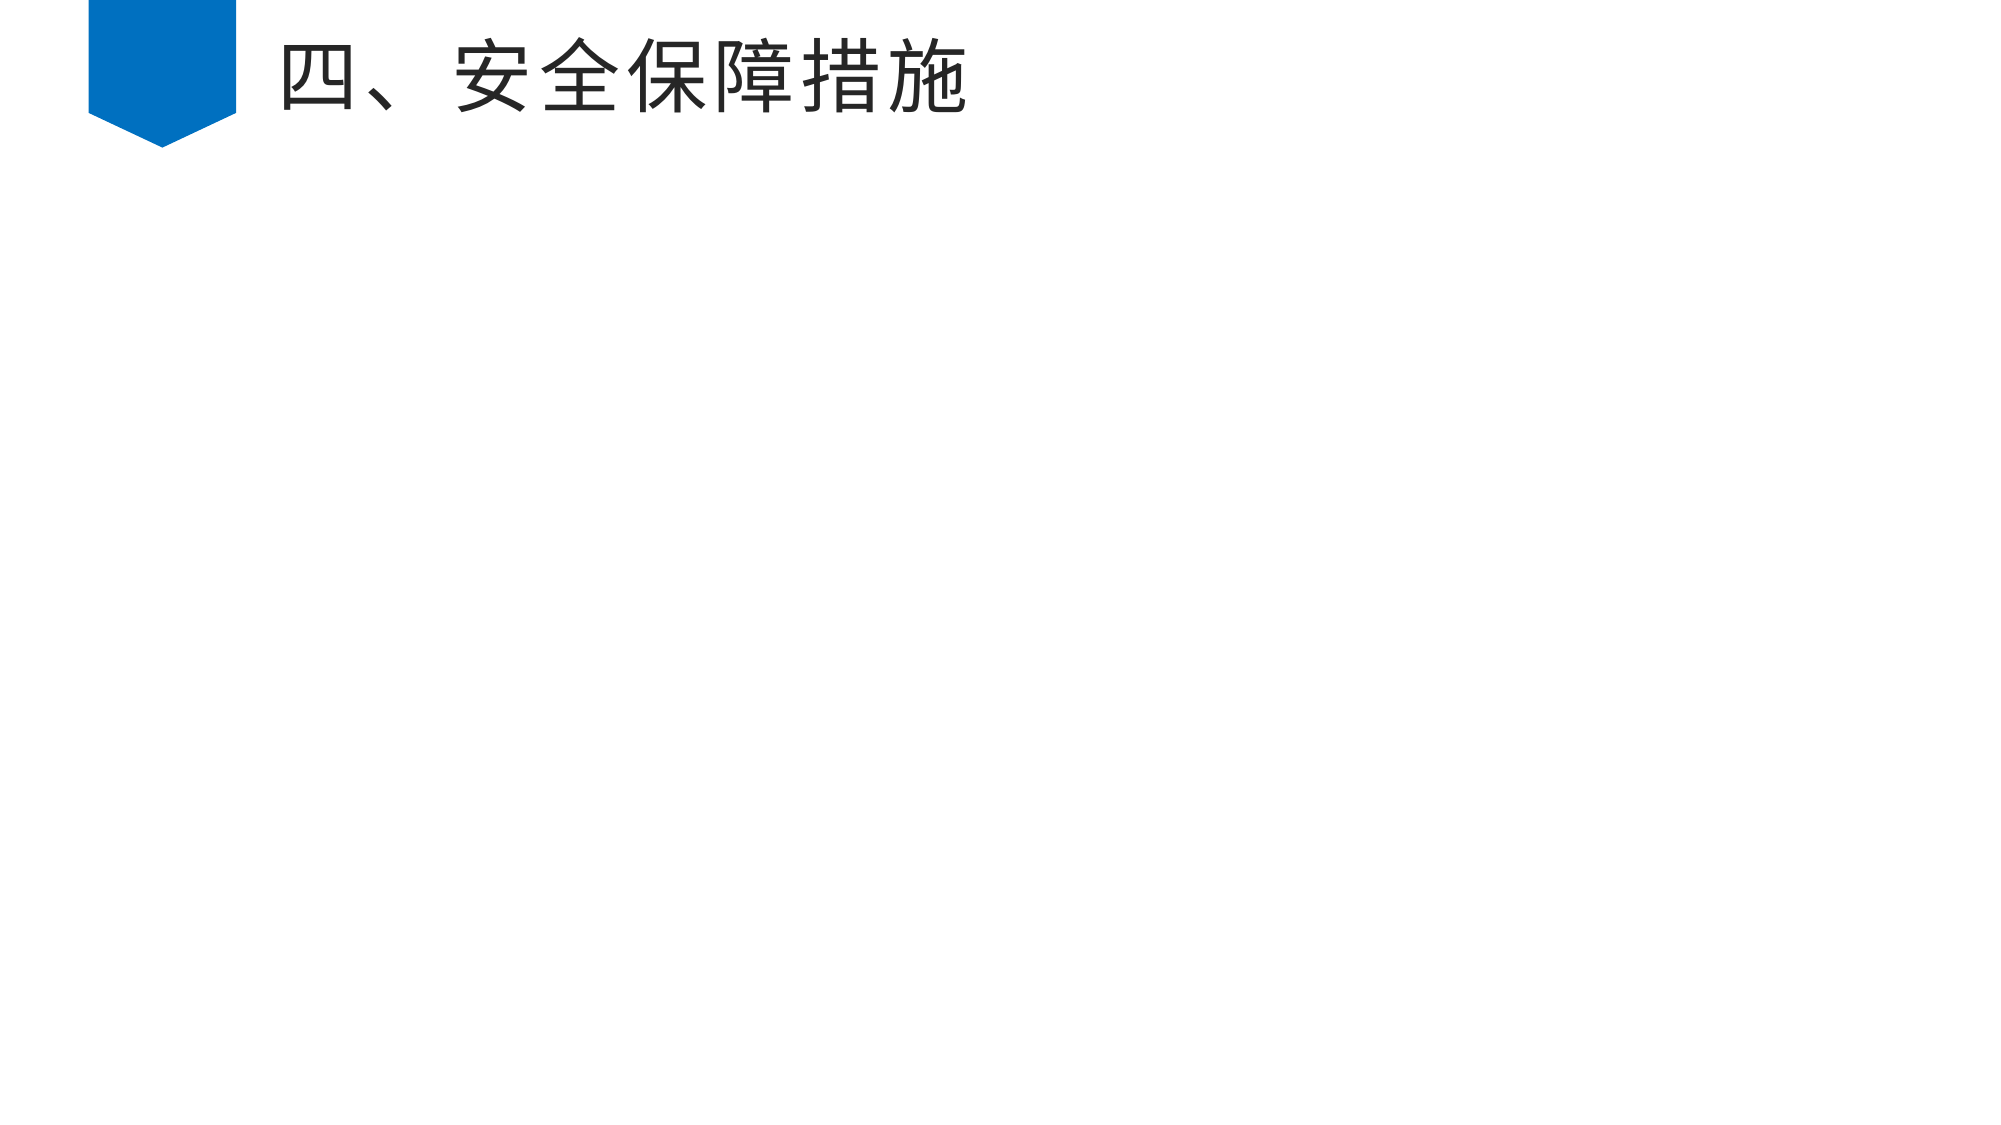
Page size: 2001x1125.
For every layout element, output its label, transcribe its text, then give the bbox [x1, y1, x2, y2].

text_box [87, 0, 238, 149]
title 四、安全保障措施 [262, 15, 1940, 132]
